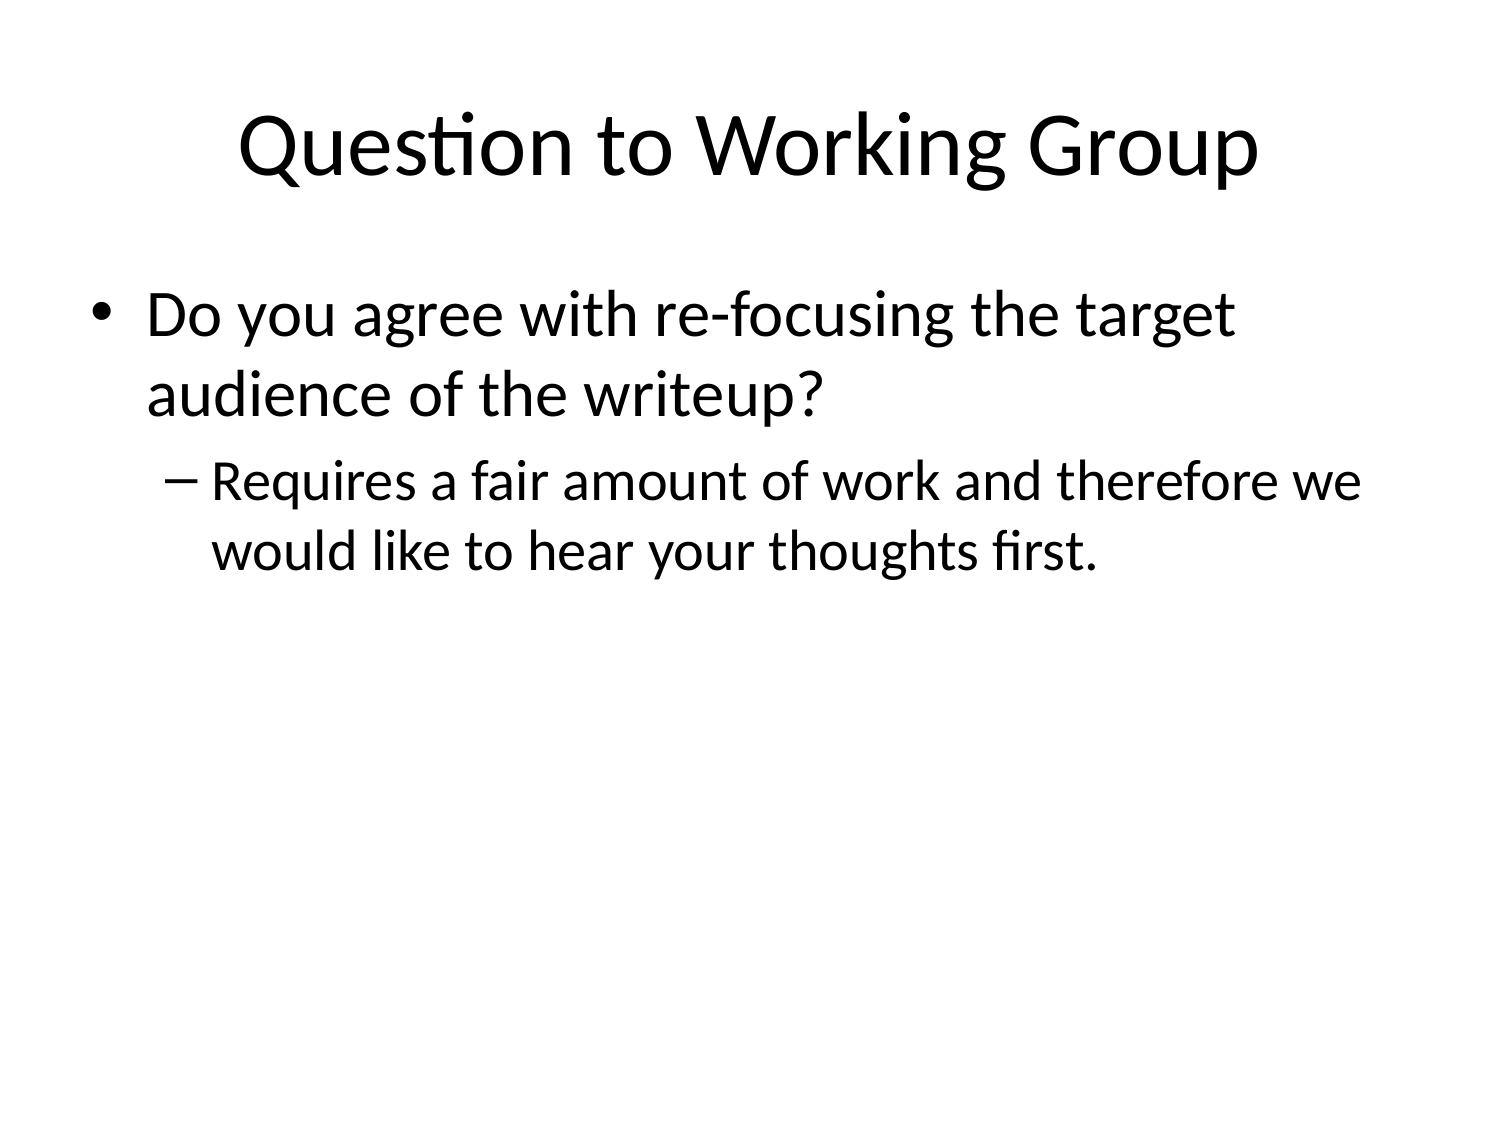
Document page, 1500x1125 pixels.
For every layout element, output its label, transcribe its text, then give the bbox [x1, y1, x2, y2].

list Do you agree with re-focusing the target audience of the writeup? Requires a fair amount of work and therefore we would like to hear your thoughts first. [75, 262, 1425, 1005]
title Question to Working Group [75, 45, 1425, 233]
